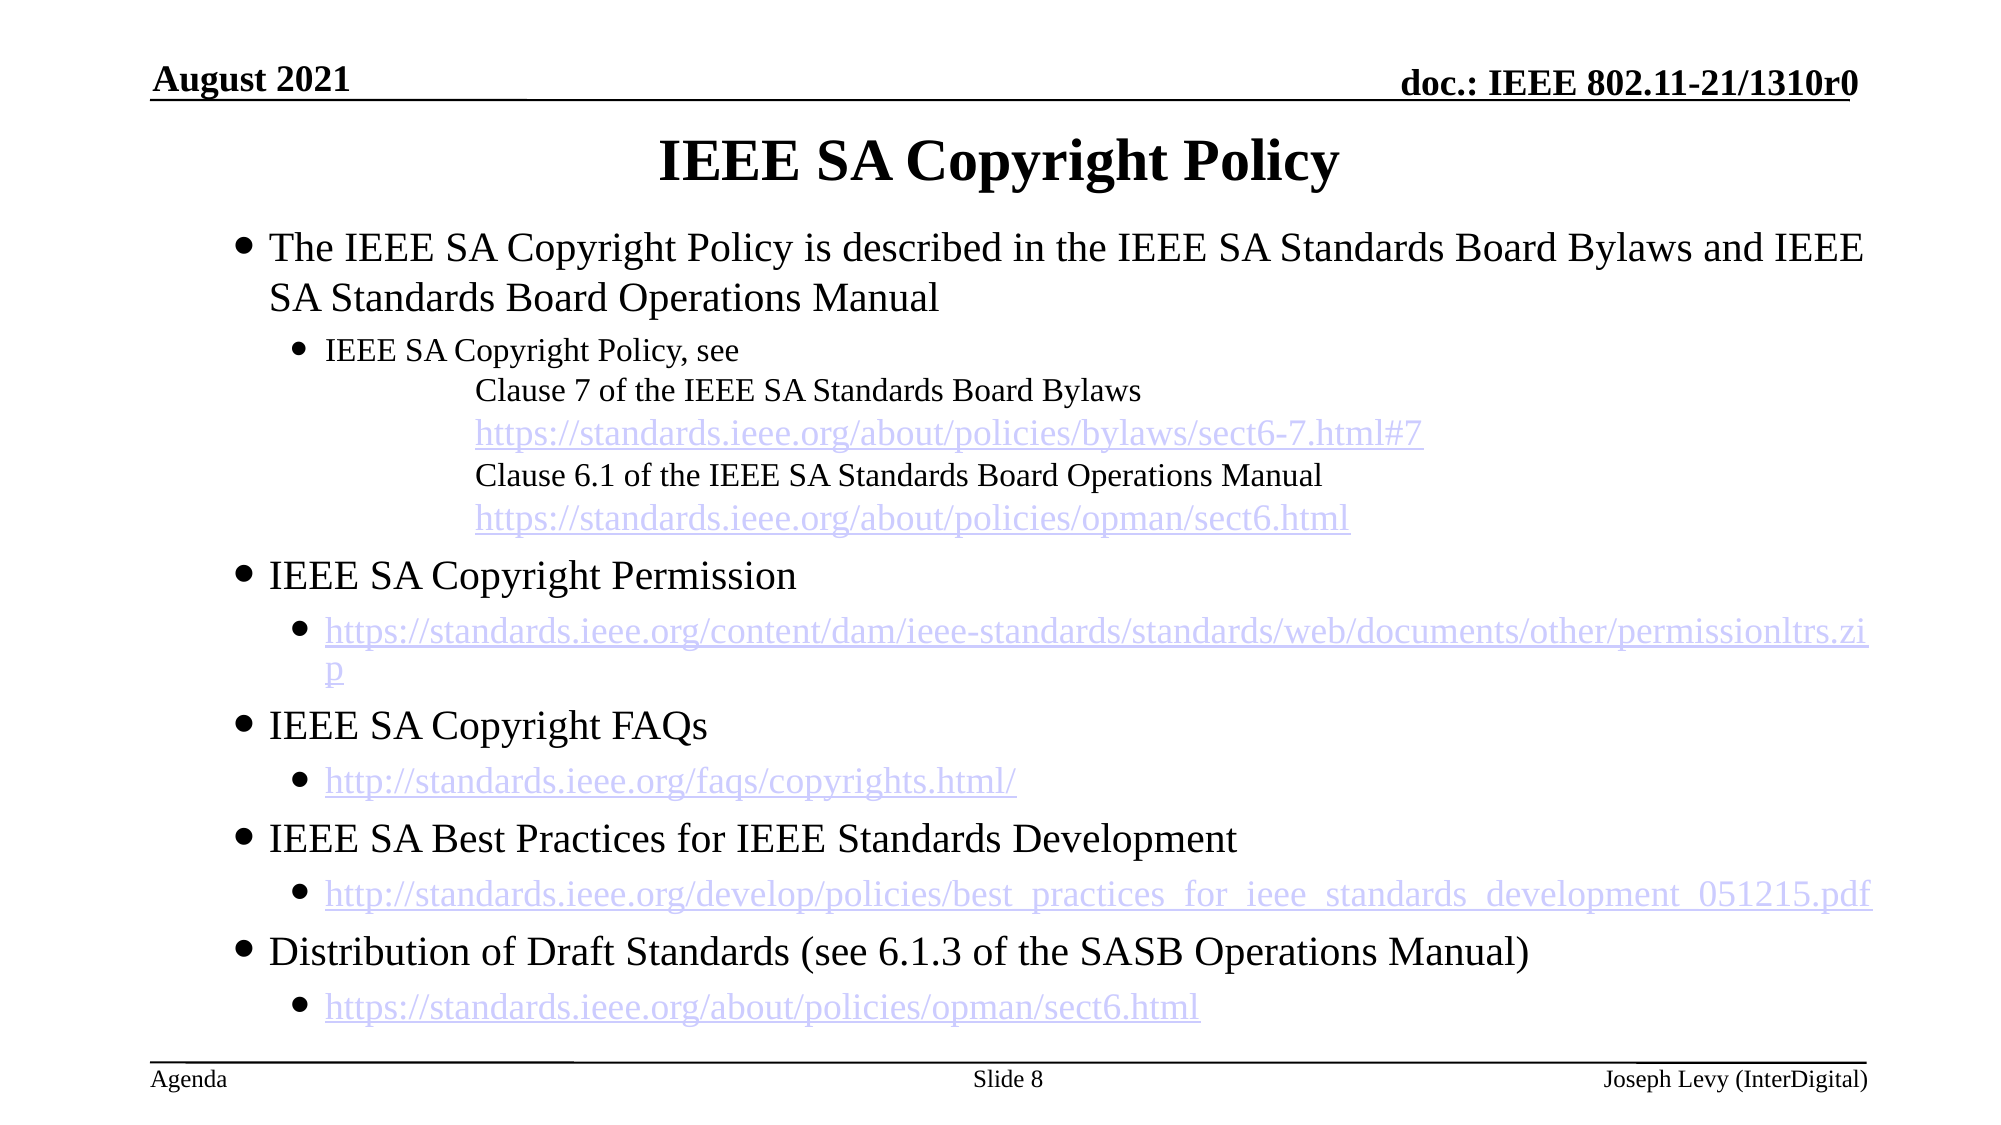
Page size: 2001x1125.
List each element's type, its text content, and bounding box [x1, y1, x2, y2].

slide_number Slide 8 [950, 1061, 1067, 1123]
title IEEE SA Copyright Policy [149, 112, 1850, 201]
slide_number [152, 54, 563, 100]
footer Joseph Levy (InterDigital) [1171, 1061, 1869, 1093]
list The IEEE SA Copyright Policy is described in the IEEE SA Standards Board Bylaws and IEEE SA Standards Board Operations Manual IEEE SA Copyright Policy, see Clause 7 of the IEEE SA Standards Board Bylaws https://standards.ieee.org/about/policies/bylaws/sect6-7.html#7 Clause 6.1 of the IEEE SA Standards Board Operations Manual https://standards.ieee.org/about/policies/opman/sect6.html IEEE SA Copyright Permission https://standards.ieee.org/content/dam/ieee-standards/standards/web/documents/other/permissionltrs.zip IEEE SA Copyright FAQs http://standards.ieee.org/faqs/copyrights.html/ IEEE SA Best Practices for IEEE Standards Development http://standards.ieee.org/develop/policies/best_practices_for_ieee_standards_development_051215.pdf Distribution of Draft Standards (see 6.1.3 of the SASB Operations Manual) https://standards.ieee.org/about/policies/opman/sect6.html [105, 212, 1895, 1063]
